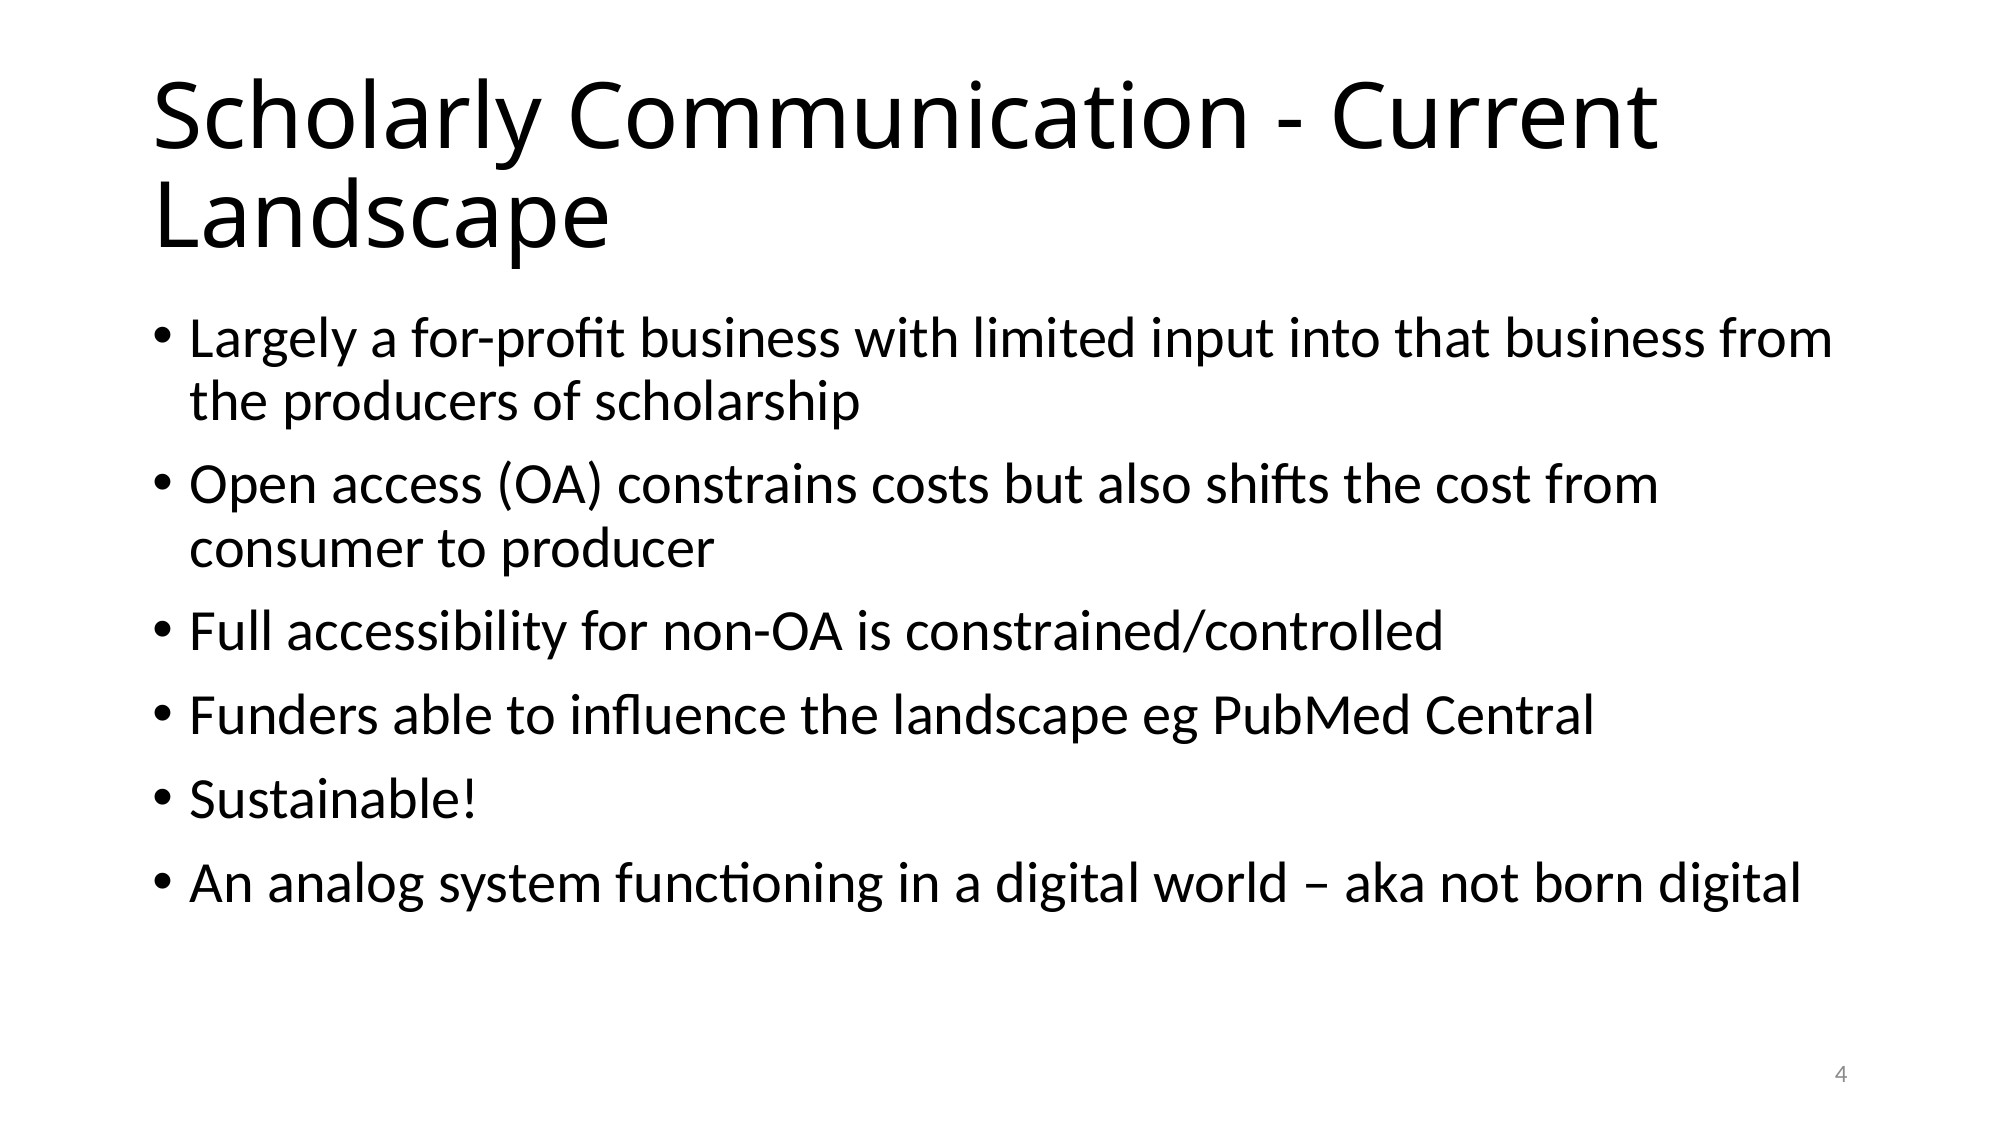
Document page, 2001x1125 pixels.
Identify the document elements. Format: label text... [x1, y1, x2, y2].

slide_number 4 [1412, 1042, 1863, 1103]
list Largely a for-profit business with limited input into that business from the producers of scholarship Open access (OA) constrains costs but also shifts the cost from consumer to producer Full accessibility for non-OA is constrained/controlled Funders able to influence the landscape eg PubMed Central Sustainable! An analog system functioning in a digital world – aka not born digital [137, 299, 1863, 1014]
title Scholarly Communication - Current Landscape [137, 59, 1863, 278]
